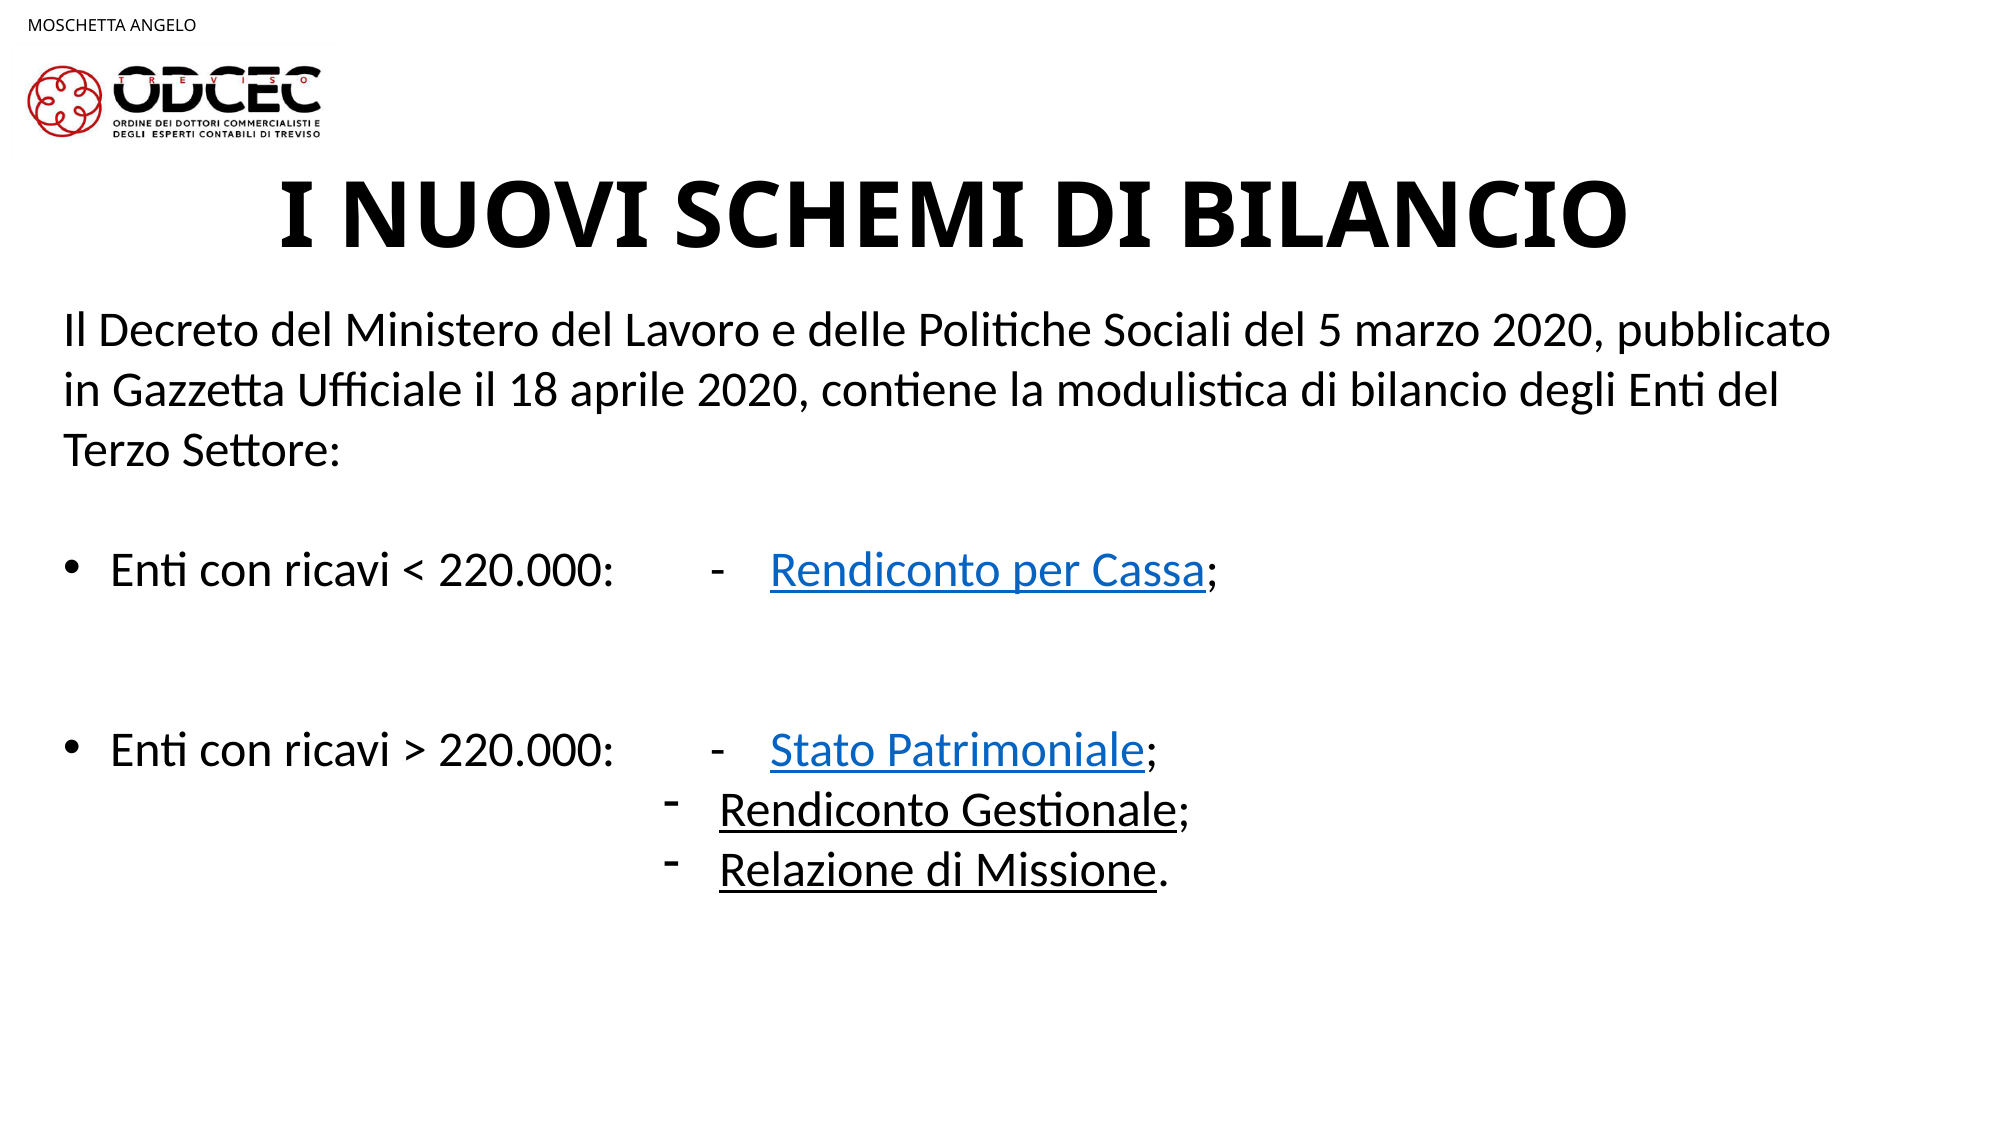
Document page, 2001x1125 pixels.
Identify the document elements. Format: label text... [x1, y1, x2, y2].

text_box Il Decreto del Ministero del Lavoro e delle Politiche Sociali del 5 marzo 2020, pubblicato in Gazzetta Ufficiale il 18 aprile 2020, contiene la modulistica di bilancio degli Enti del Terzo Settore: Enti con ricavi < 220.000: - Rendiconto per Cassa; Enti con ricavi > 220.000: - Stato Patrimoniale; Rendiconto Gestionale; Relazione di Missione. [48, 289, 1864, 949]
title MOSCHETTA ANGELO [12, 3, 339, 44]
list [12, 44, 339, 161]
text_box I NUOVI SCHEMI DI BILANCIO [12, 160, 1900, 276]
